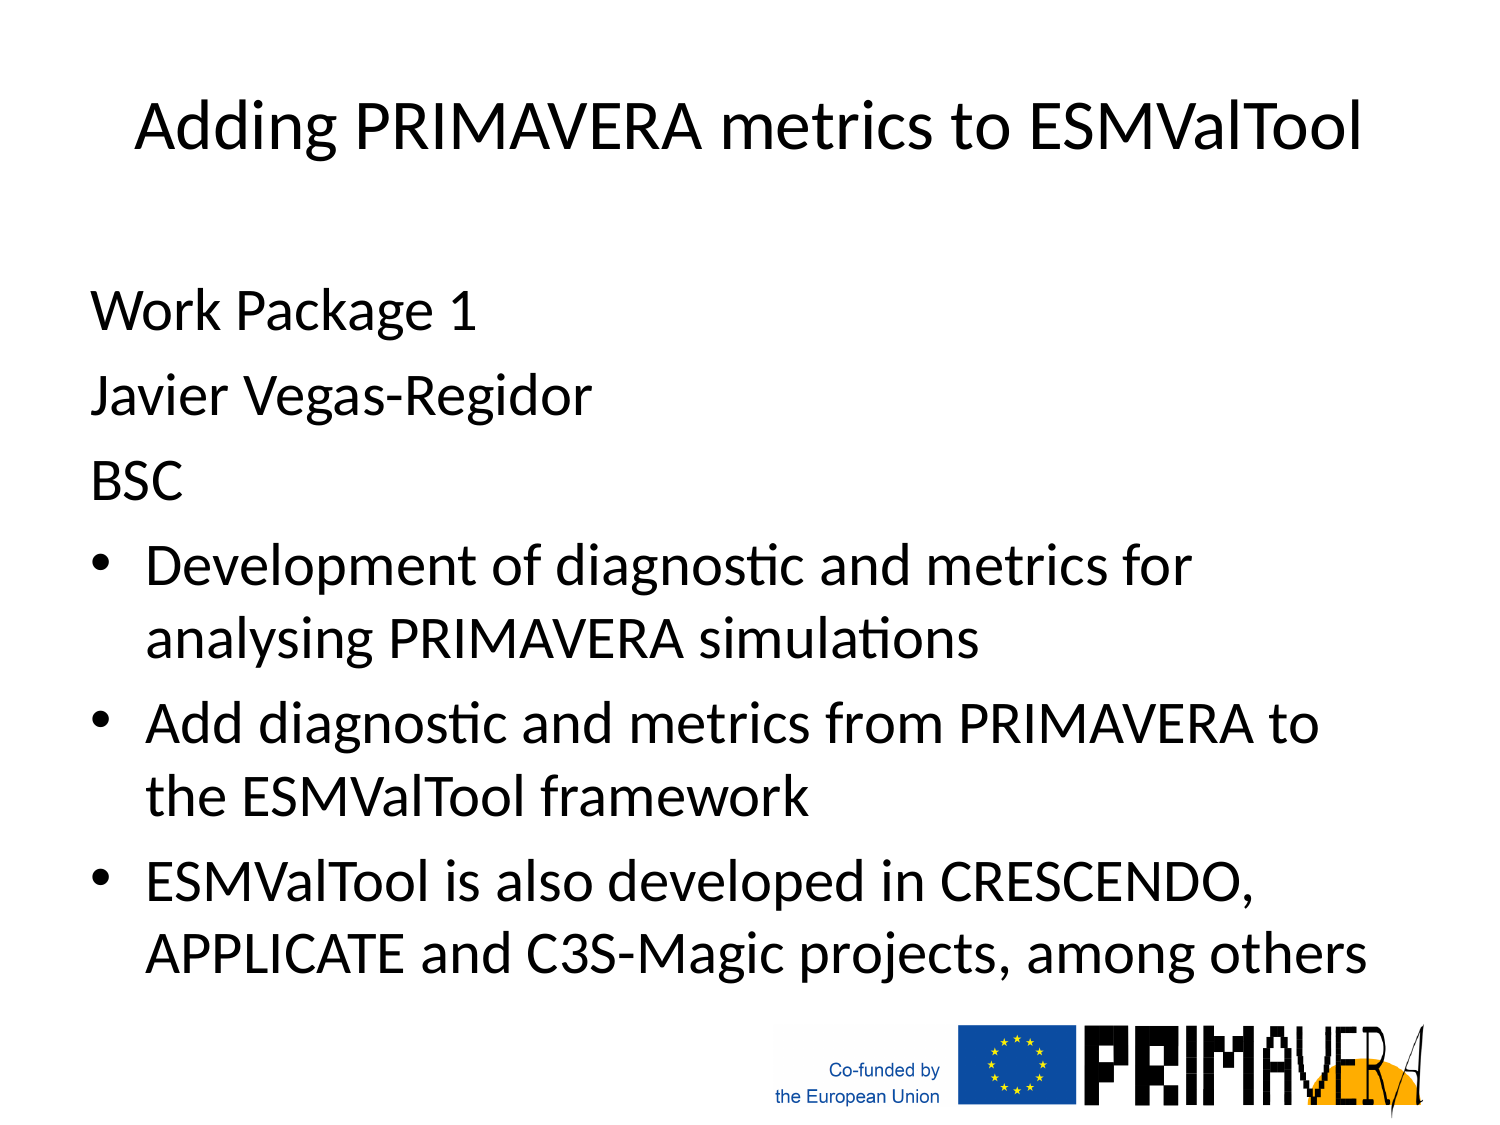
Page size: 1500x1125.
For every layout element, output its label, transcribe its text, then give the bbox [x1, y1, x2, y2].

picture [773, 1024, 1077, 1107]
list Work Package 1 Javier Vegas-Regidor BSC Development of diagnostic and metrics for analysing PRIMAVERA simulations Add diagnostic and metrics from PRIMAVERA to the ESMValTool framework ESMValTool is also developed in CRESCENDO, APPLICATE and C3S-Magic projects, among others [75, 262, 1425, 1005]
title Adding PRIMAVERA metrics to ESMValTool [75, 45, 1425, 198]
